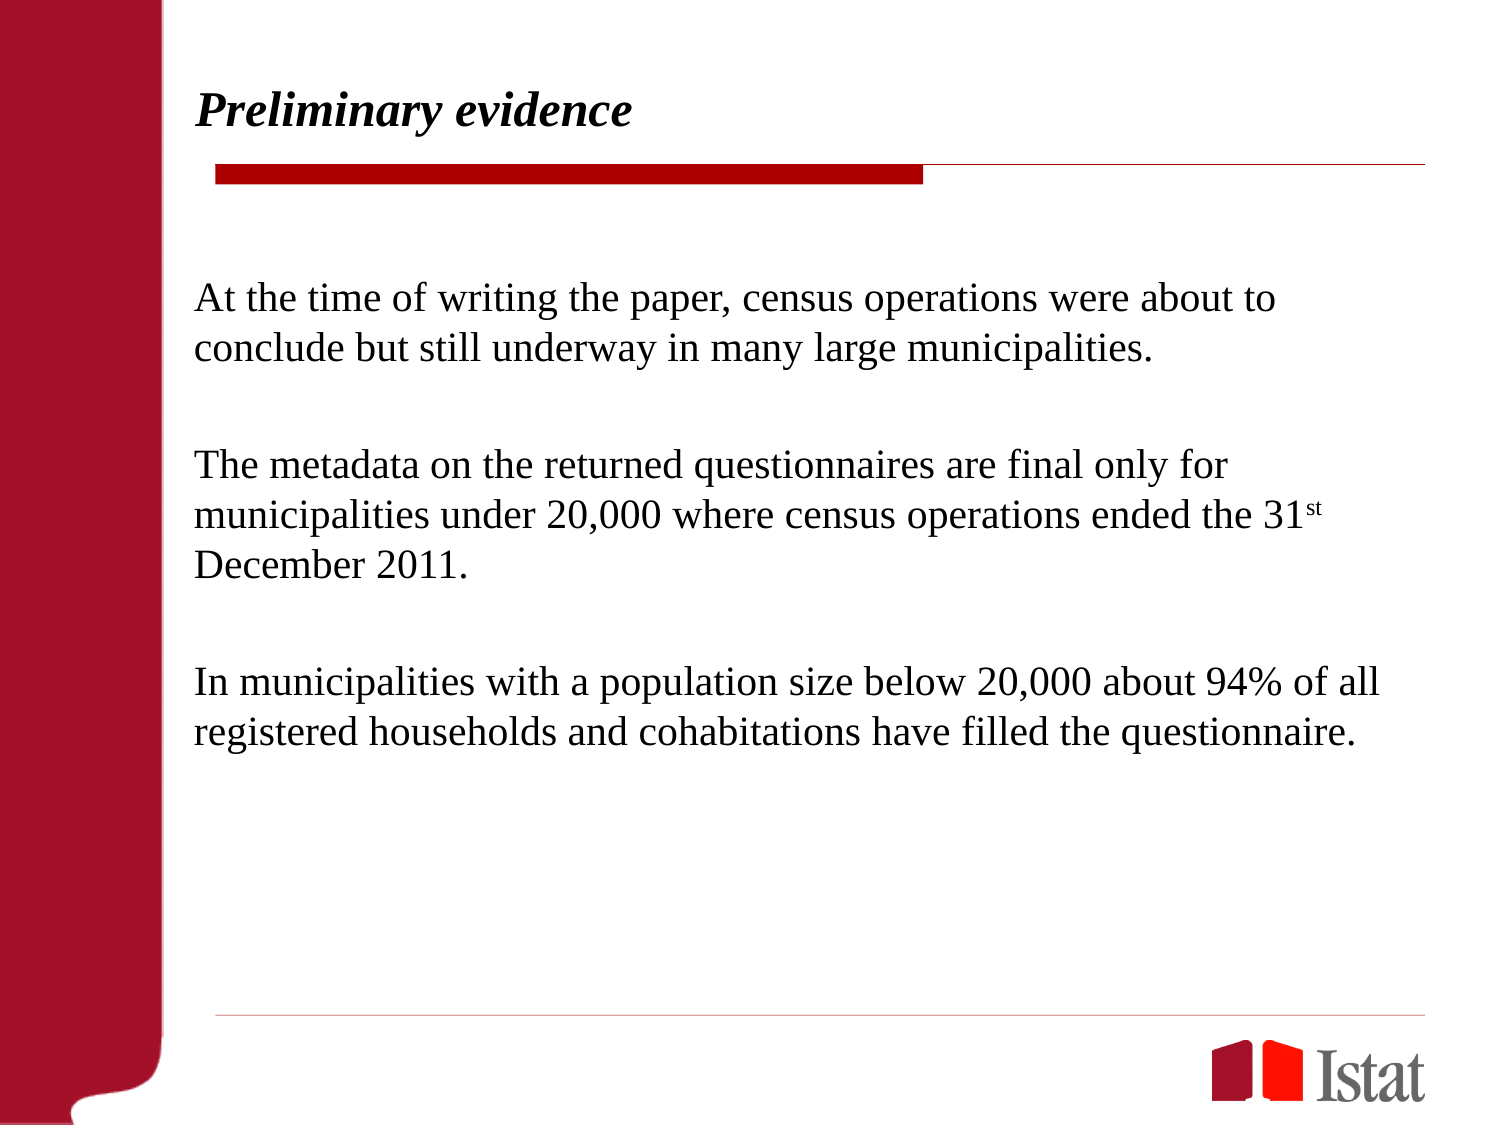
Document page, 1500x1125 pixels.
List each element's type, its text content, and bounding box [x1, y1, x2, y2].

list At the time of writing the paper, census operations were about to conclude but still underway in many large municipalities. The metadata on the returned questionnaires are final only for municipalities under 20,000 where census operations ended the 31st December 2011. In municipalities with a population size below 20,000 about 94% of all registered households and cohabitations have filled the questionnaire. [178, 262, 1426, 1006]
picture [1212, 1040, 1425, 1102]
title Preliminary evidence [180, 45, 1425, 167]
picture [0, 0, 164, 1125]
